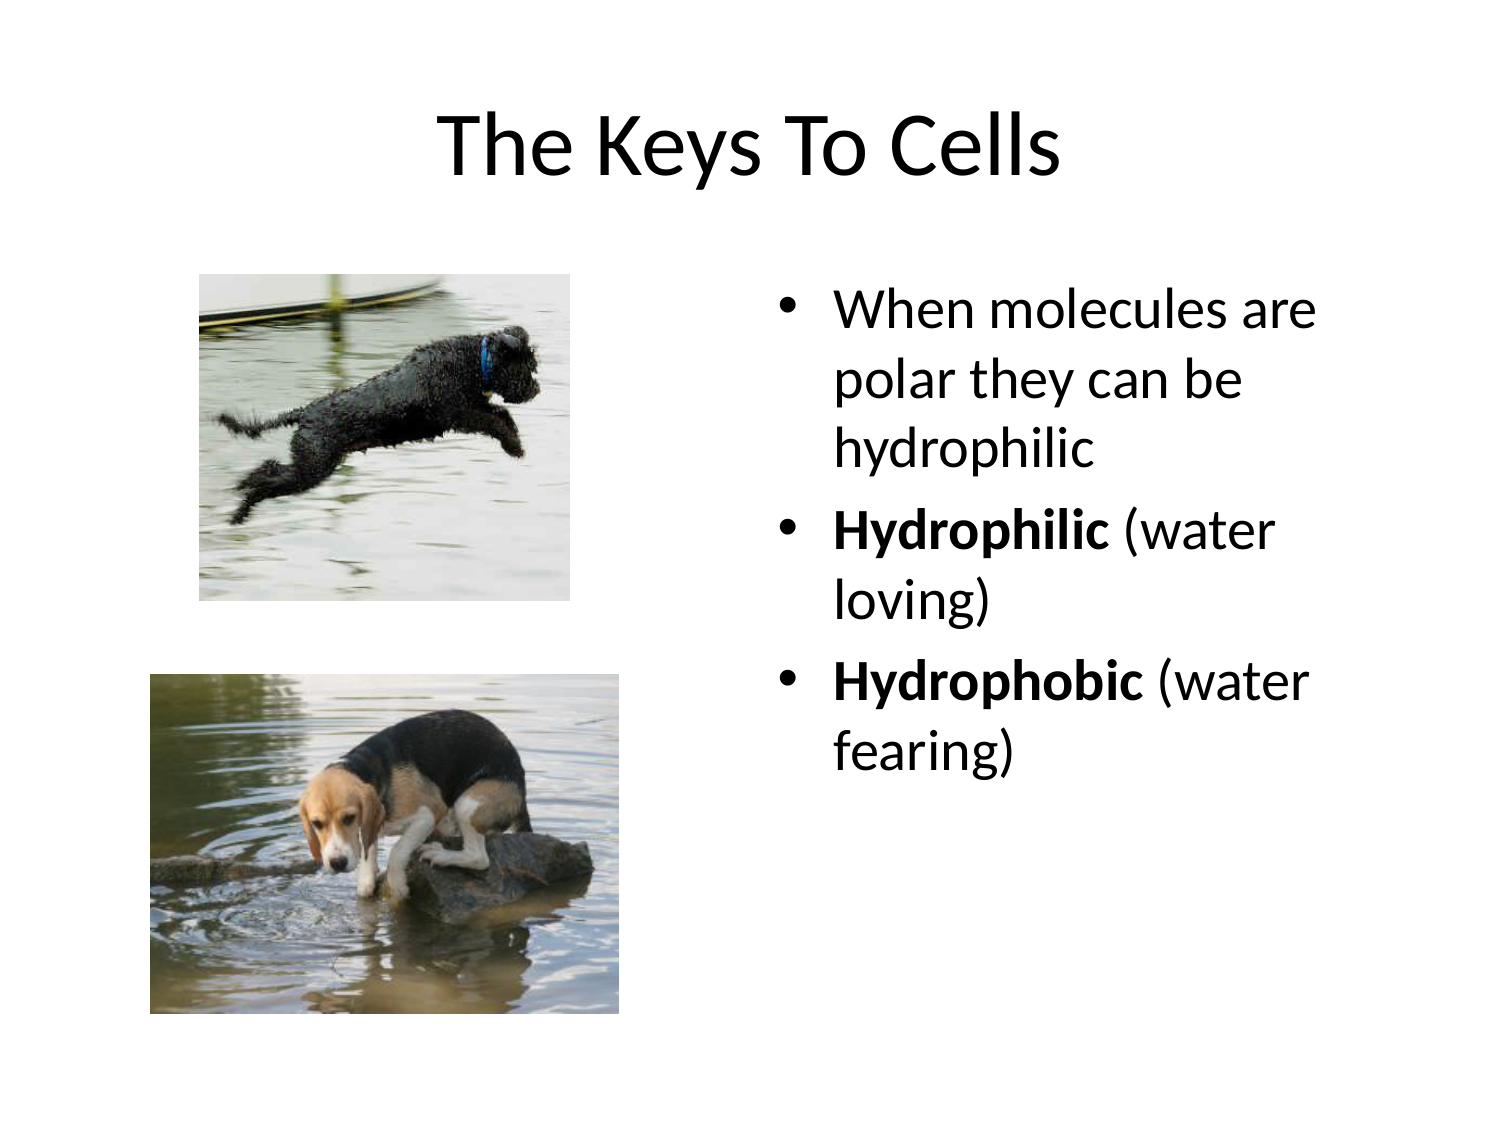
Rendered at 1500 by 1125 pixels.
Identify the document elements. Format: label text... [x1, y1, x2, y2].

title The Keys To Cells [75, 45, 1425, 233]
list When molecules are polar they can be hydrophilic Hydrophilic (water loving) Hydrophobic (water fearing) [762, 262, 1425, 1005]
picture [198, 274, 570, 602]
picture [149, 674, 619, 1015]
